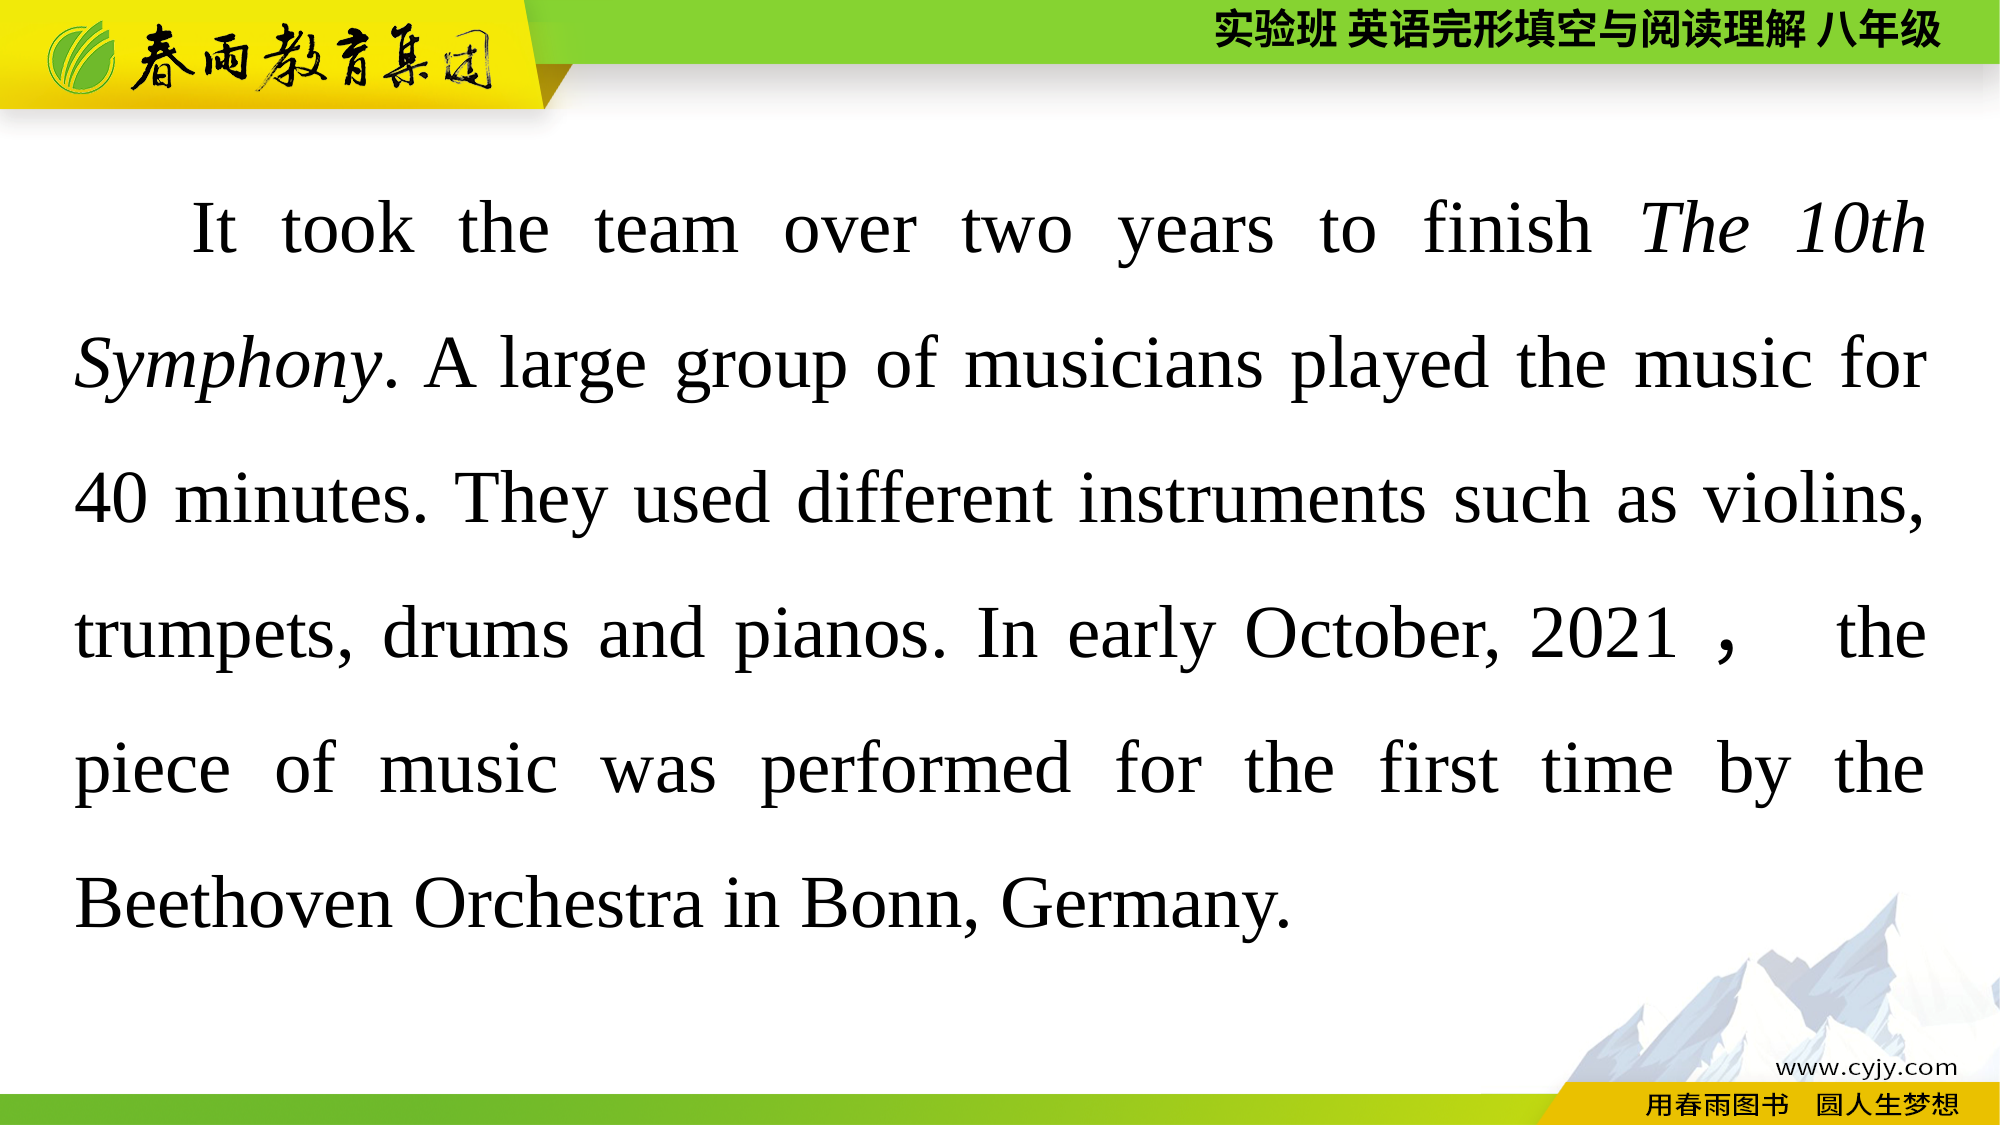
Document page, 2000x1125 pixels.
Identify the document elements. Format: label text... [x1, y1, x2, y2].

picture [0, 0, 2000, 1125]
list It took the team over two years to finish The 10th Symphony. A large group of musicians played the music for 40 minutes. They used different instruments such as violins, trumpets, drums and pianos. In early October, 2021， the piece of music was performed for the first time by the Beethoven Orchestra in Bonn, Germany. [59, 125, 1944, 943]
